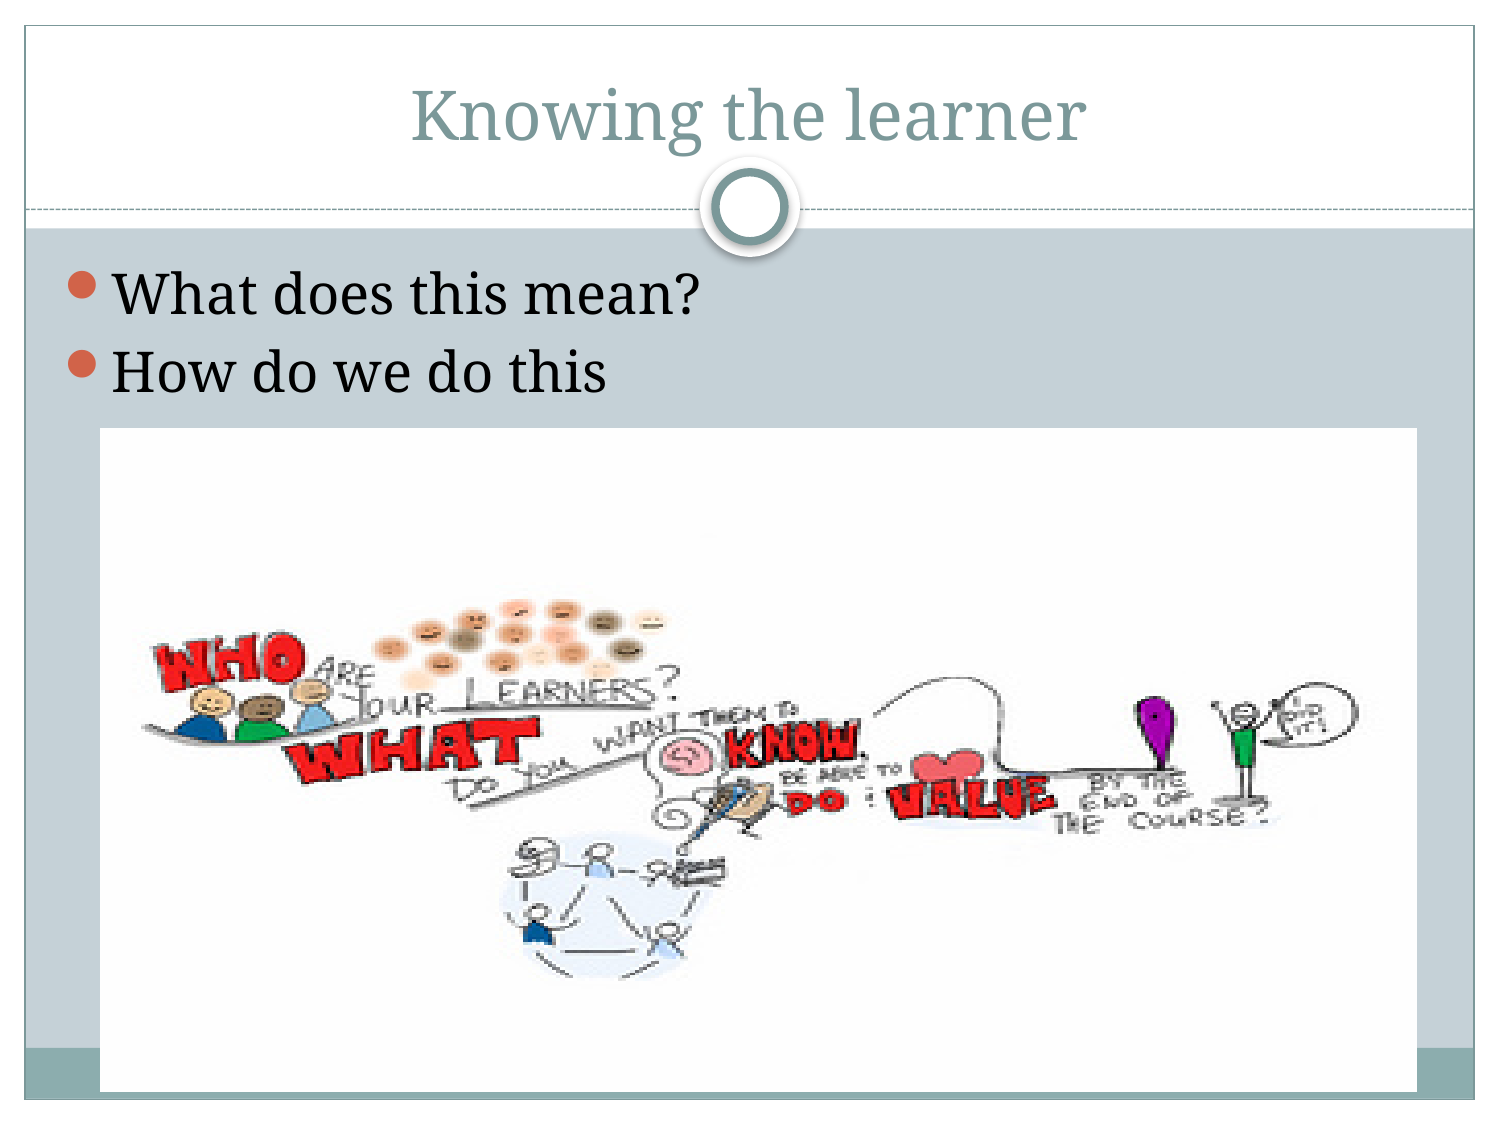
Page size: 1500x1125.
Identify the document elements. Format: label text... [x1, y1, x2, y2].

picture [100, 427, 1417, 1092]
list What does this mean? How do we do this [49, 250, 1445, 1001]
title Knowing the learner [49, 37, 1450, 162]
